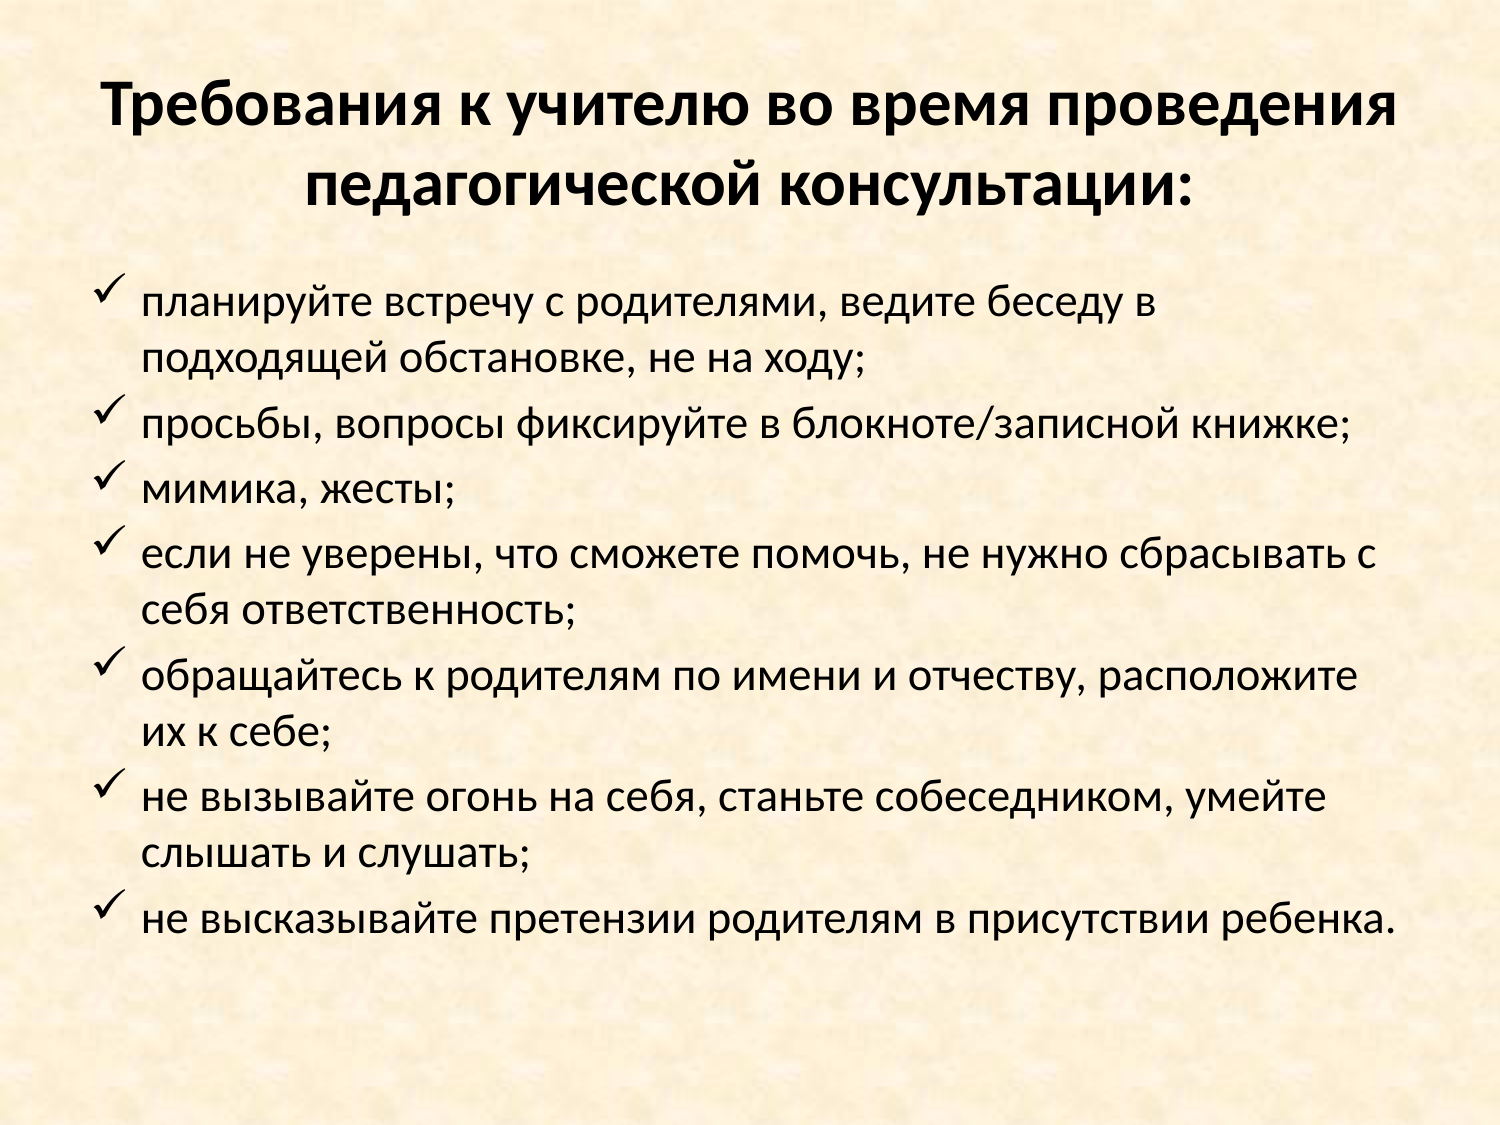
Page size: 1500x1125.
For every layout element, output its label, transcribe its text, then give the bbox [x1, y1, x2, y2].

list планируйте встречу с родителями, ведите беседу в подходящей обстановке, не на ходу; просьбы, вопросы фиксируйте в блокноте/записной книжке; мимика, жесты; если не уверены, что сможете помочь, не нужно сбрасывать с себя ответственность; обращайтесь к родителям по имени и отчеству, расположите их к себе; не вызывайте огонь на себя, станьте собеседником, умейте слышать и слушать; не высказывайте претензии родителям в присутствии ребенка. [75, 262, 1425, 1005]
title Требования к учителю во время проведения педагогической консультации: [75, 45, 1425, 233]
picture [0, 0, 1500, 1125]
